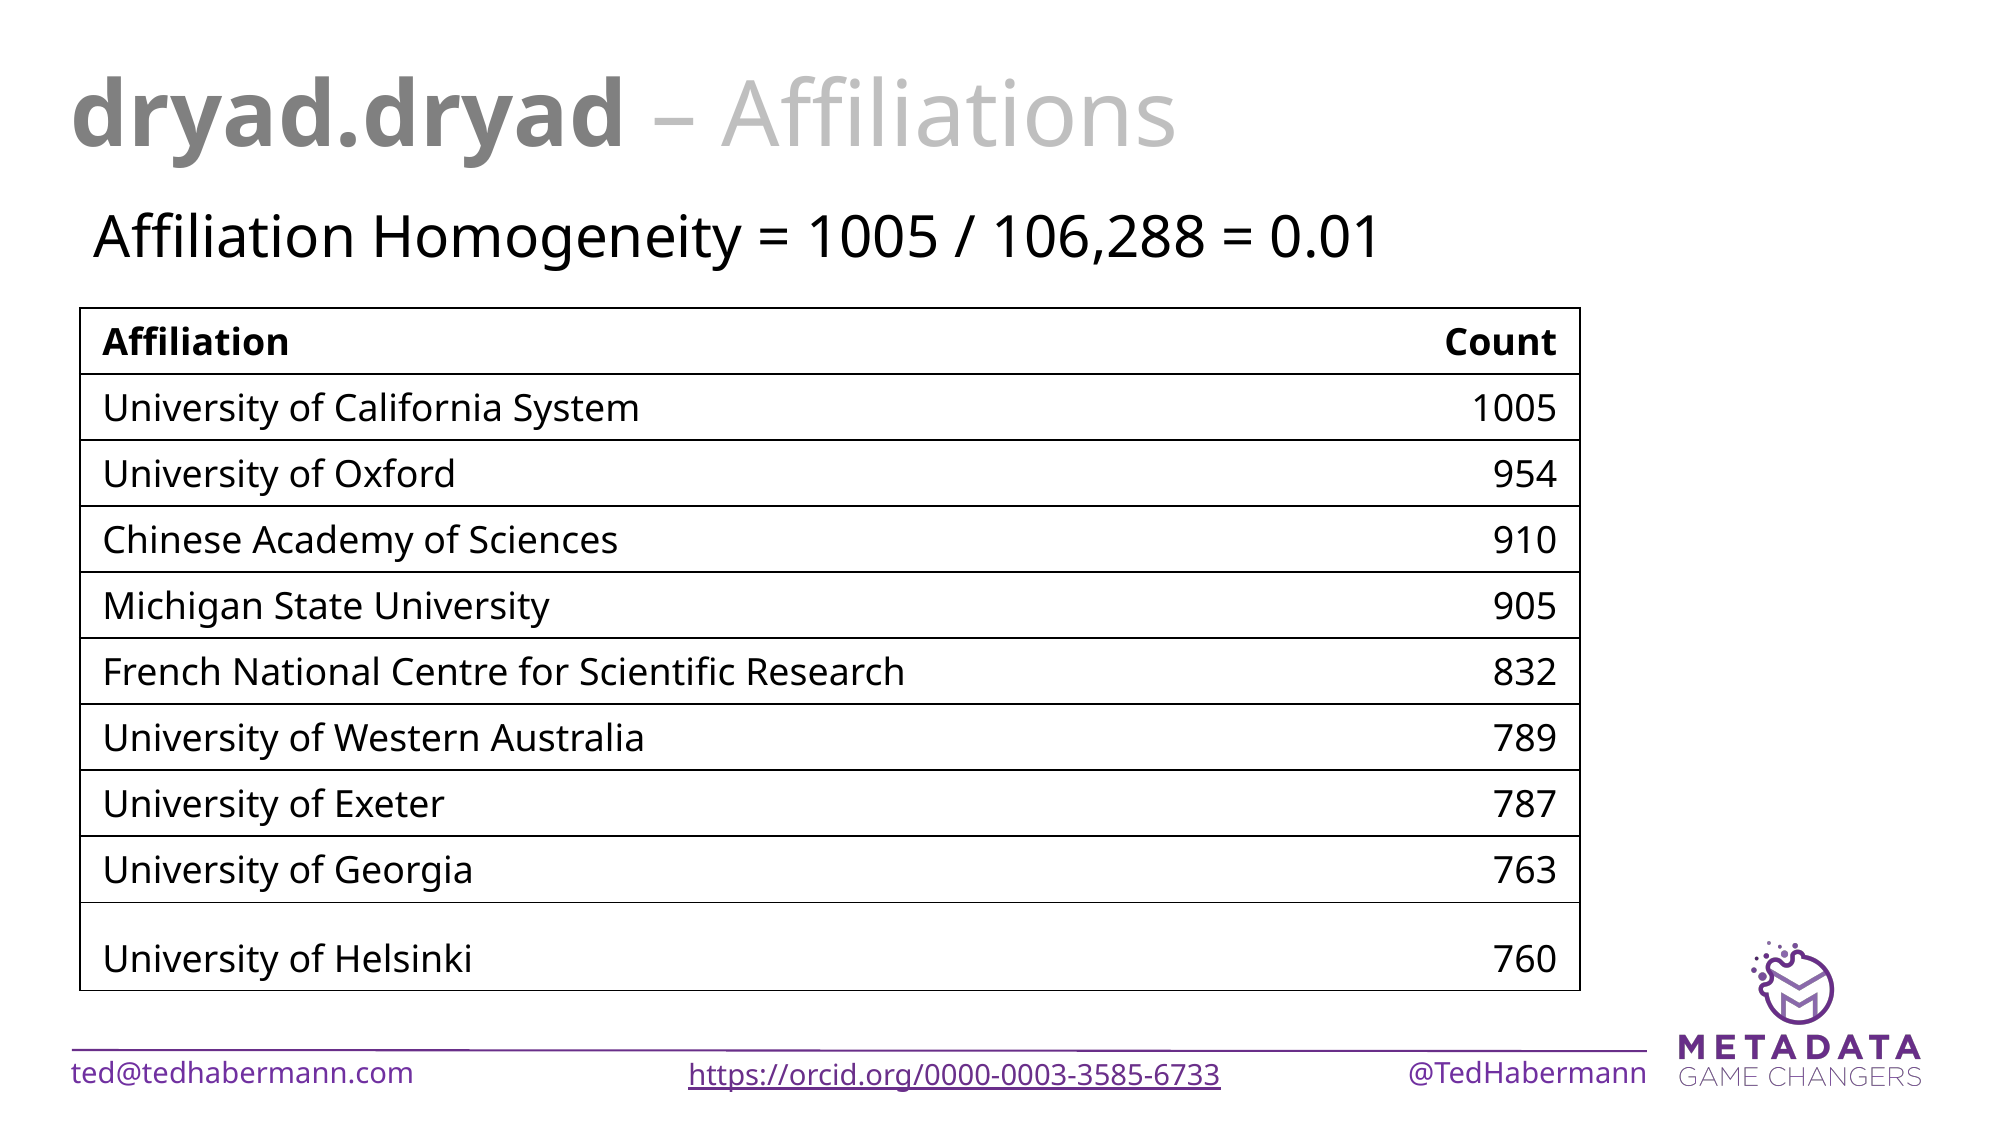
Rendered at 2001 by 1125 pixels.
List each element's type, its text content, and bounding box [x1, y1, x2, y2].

table_header Affiliation [81, 309, 1193, 373]
table_cell French National Centre for Scientific Research [81, 639, 1193, 703]
table_cell 954 [1193, 441, 1579, 505]
table_cell University of Georgia [81, 837, 1193, 902]
table_cell 910 [1193, 507, 1579, 571]
title dryad.dryad – Affiliations [55, 41, 1781, 192]
table_cell Chinese Academy of Sciences [81, 507, 1193, 571]
table_header Count [1193, 309, 1579, 373]
table_cell 763 [1193, 837, 1579, 902]
table_cell University of Helsinki [81, 903, 1193, 990]
table_cell 789 [1193, 705, 1579, 769]
table_cell University of Exeter [81, 771, 1193, 835]
table_cell 905 [1193, 573, 1579, 637]
table_cell 760 [1193, 903, 1579, 990]
table_cell 787 [1193, 771, 1579, 835]
table_cell University of Western Australia [81, 705, 1193, 769]
table_cell 1005 [1193, 375, 1579, 439]
table_cell University of Oxford [81, 441, 1193, 505]
picture [1676, 939, 1923, 1088]
table_cell 832 [1193, 639, 1579, 703]
text_box Affiliation Homogeneity = 1005 / 106,288 = 0.01 [78, 191, 1416, 277]
table_cell Michigan State University [81, 573, 1193, 637]
table_cell University of California System [81, 375, 1193, 439]
